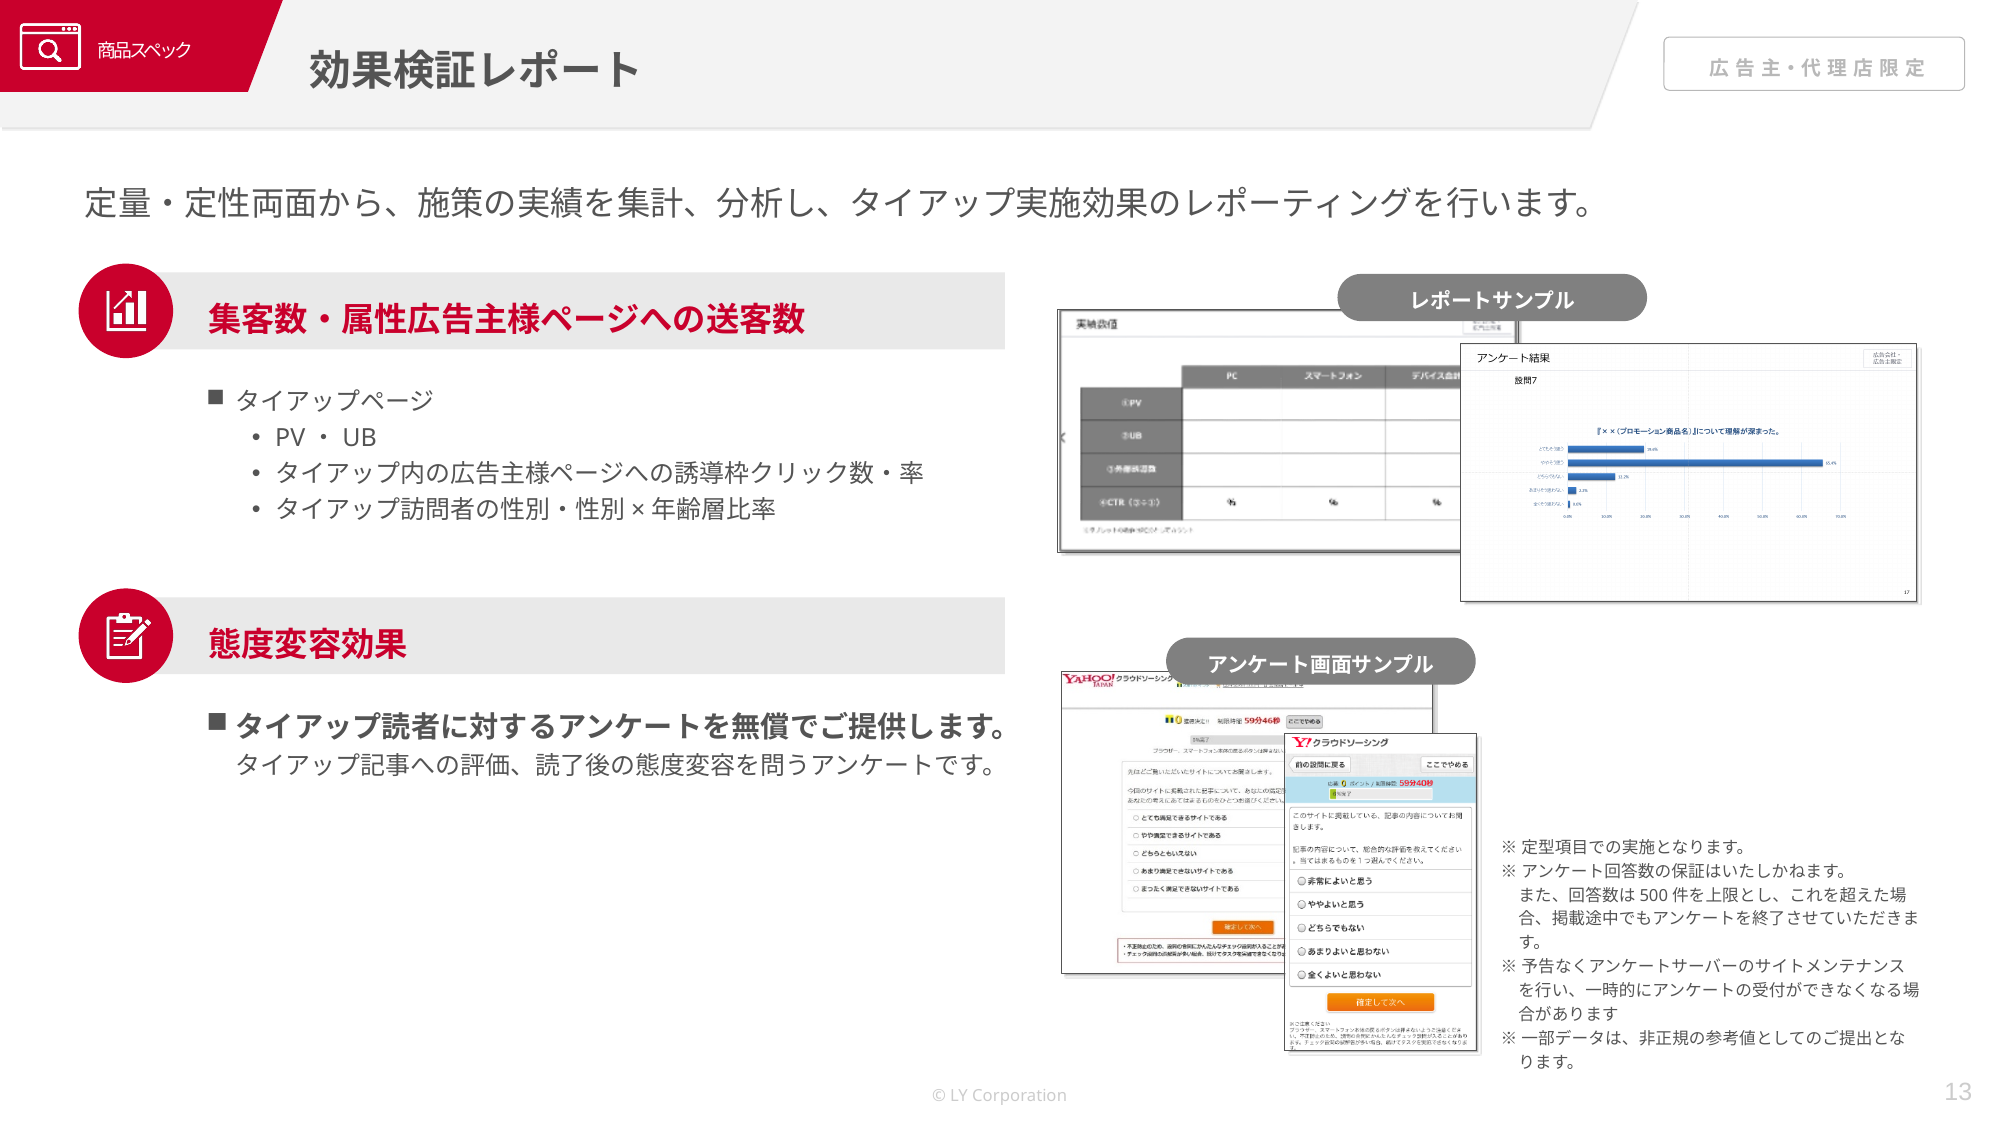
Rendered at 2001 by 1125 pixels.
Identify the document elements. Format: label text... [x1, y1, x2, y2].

picture [16, 12, 84, 80]
text_box ※定型項目での実施となります。 ※アンケート回答数の保証はいたしかねます。 また、回答数は500件を上限とし、これを超えた場合、掲載途中でもアンケートを終了させていただきます。 ※予告なくアンケートサーバーのサイトメンテナンスを行い、一時的にアンケートの受付ができなくなる場合があります ※一部データは、非正規の参考値としてのご提出となります。 [1500, 832, 1922, 1072]
list 効果検証レポート [309, 41, 1645, 97]
text_box レポートサンプル [1337, 273, 1648, 322]
picture [1057, 309, 1916, 602]
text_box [78, 588, 1042, 780]
text_box アンケート画面サンプル [1166, 637, 1476, 685]
text_box 定量・定性両面から、施策の実績を集計、分析し、タイアップ実施効果のレポーティングを行います。 [85, 173, 1922, 222]
list 商品スペック [97, 13, 240, 81]
picture [1061, 671, 1476, 1051]
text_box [78, 263, 1042, 524]
